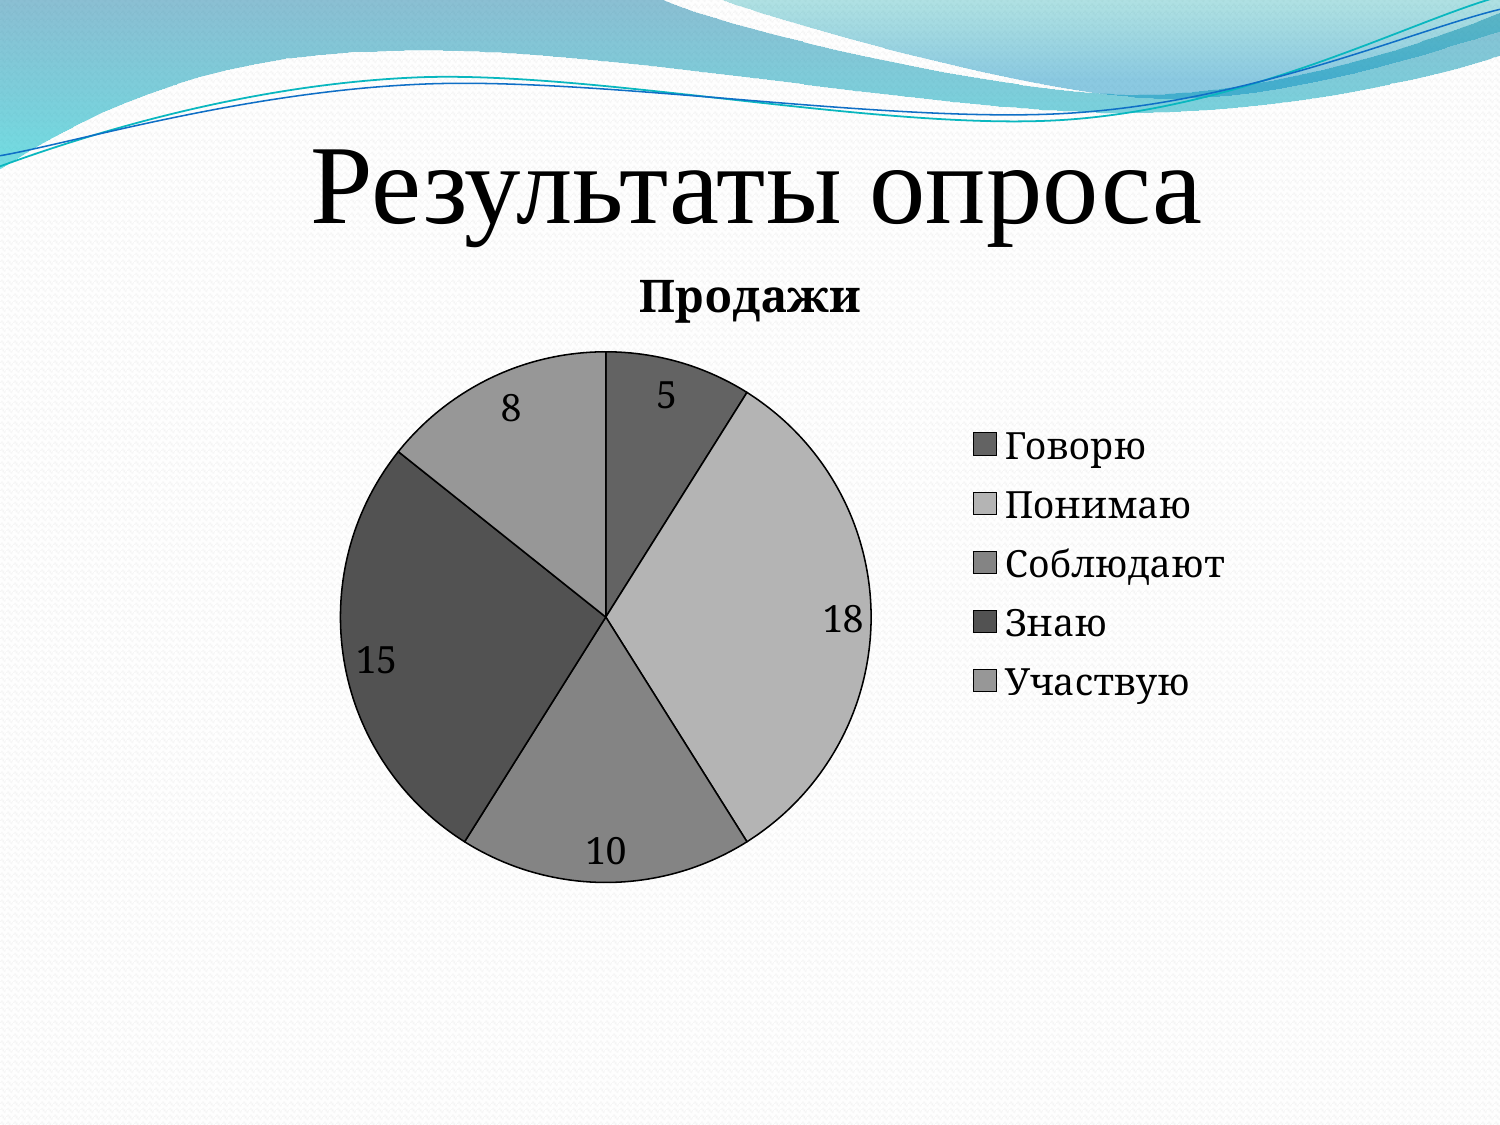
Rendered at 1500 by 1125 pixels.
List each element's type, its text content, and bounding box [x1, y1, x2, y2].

chart [249, 228, 1251, 897]
title Результаты опроса [82, 58, 1432, 247]
